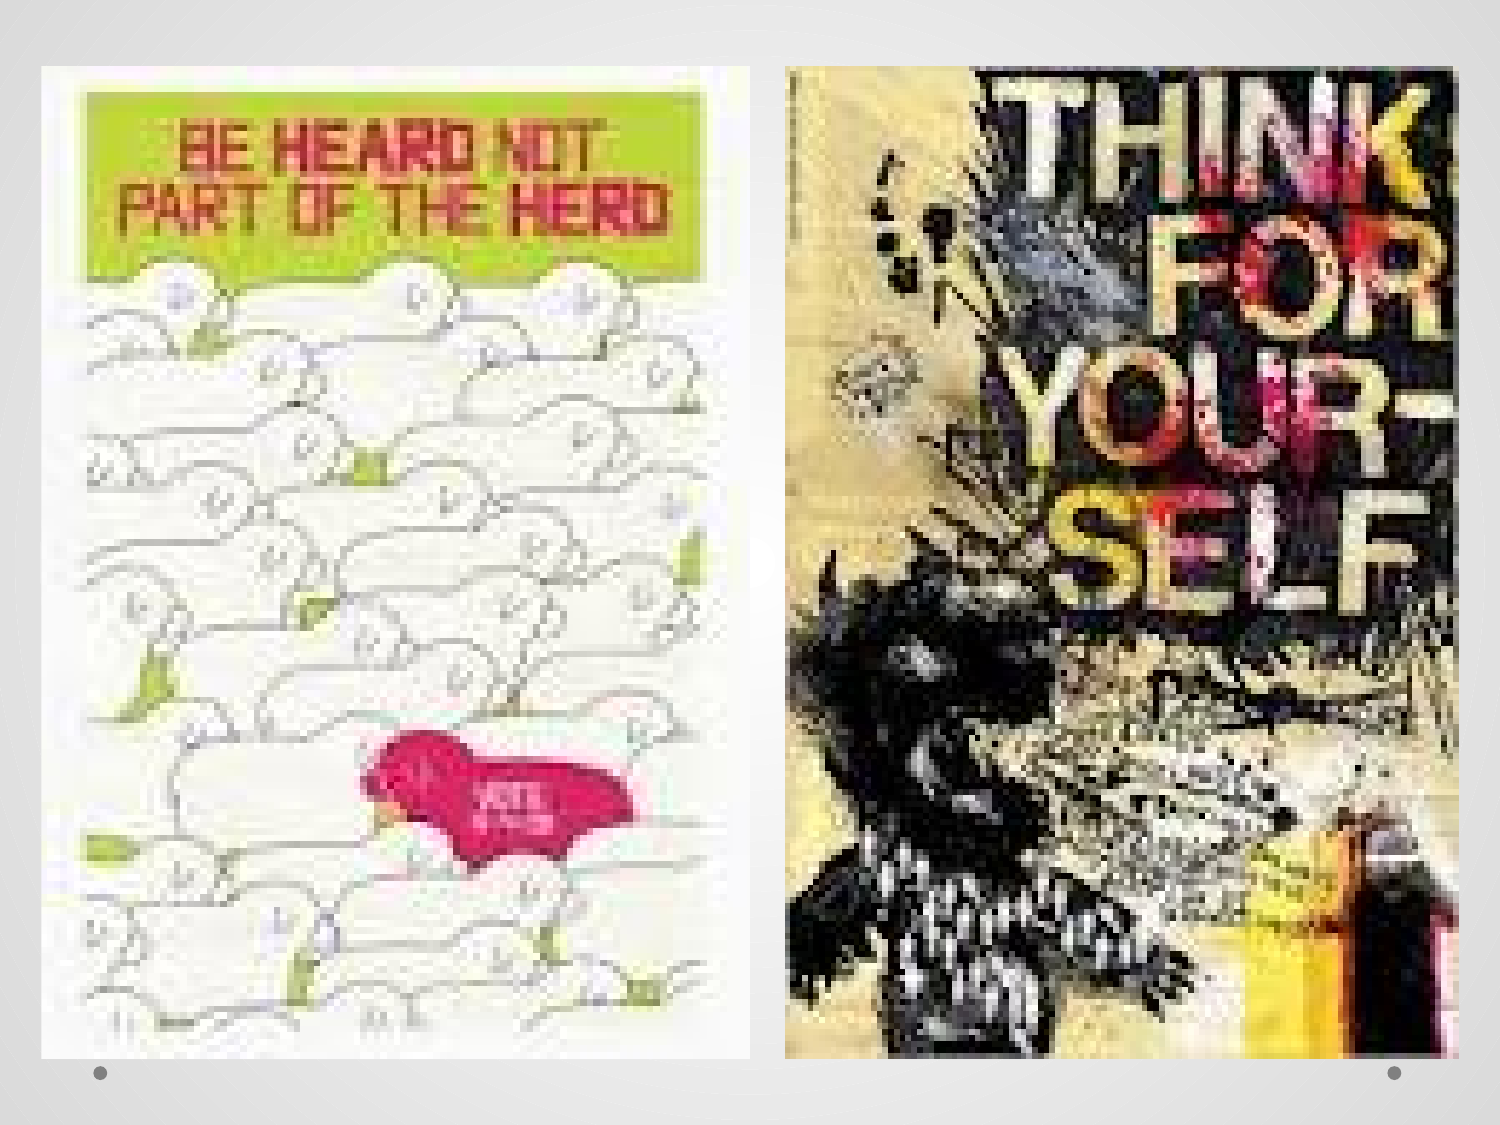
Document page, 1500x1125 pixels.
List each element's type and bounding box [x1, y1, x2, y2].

list [41, 66, 751, 1059]
picture [785, 66, 1459, 1059]
